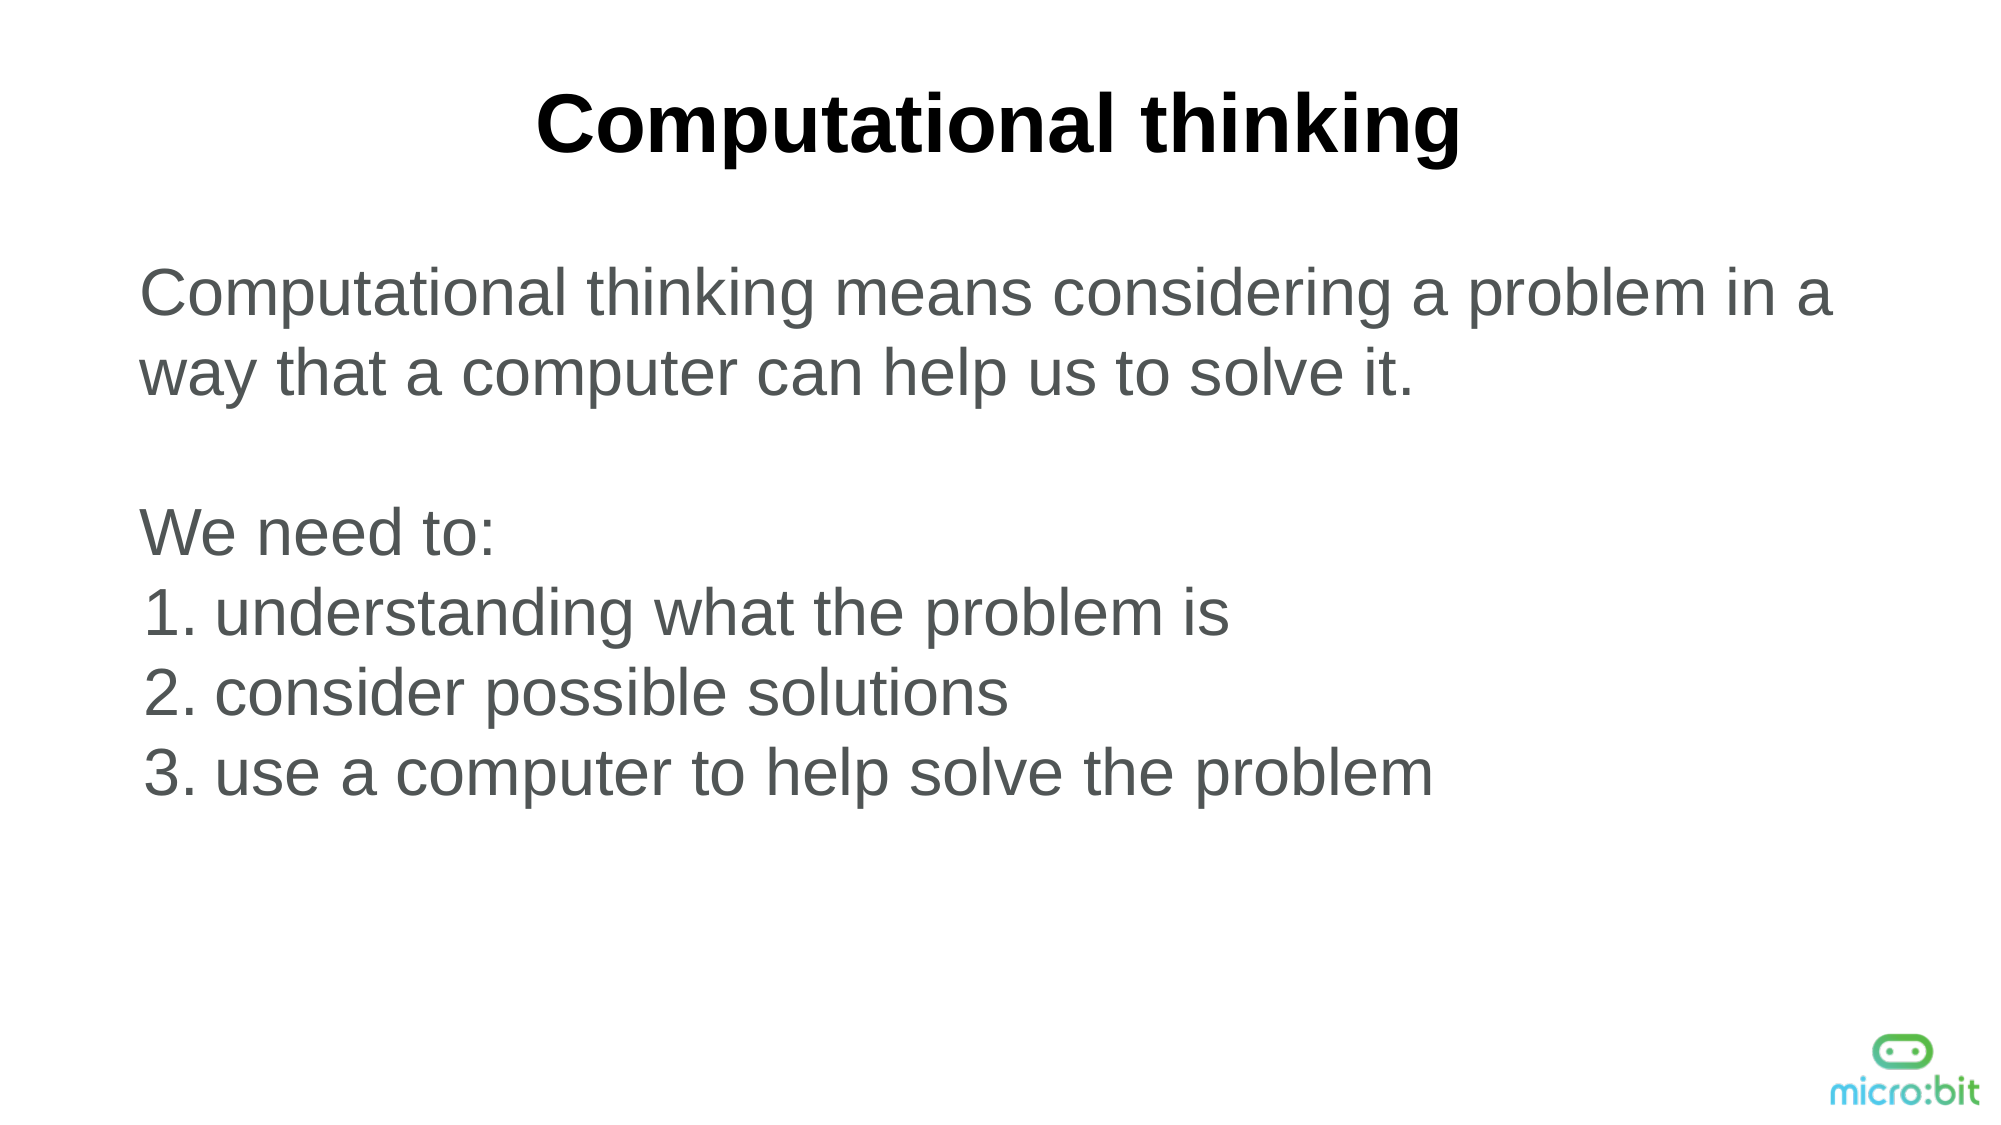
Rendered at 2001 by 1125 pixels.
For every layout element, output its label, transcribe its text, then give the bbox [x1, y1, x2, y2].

text_box Computational thinking Computational thinking means considering a problem in a way that a computer can help us to solve it. We need to: understanding what the problem is consider possible solutions use a computer to help solve the problem [124, 55, 1876, 879]
picture [1830, 1029, 1980, 1106]
